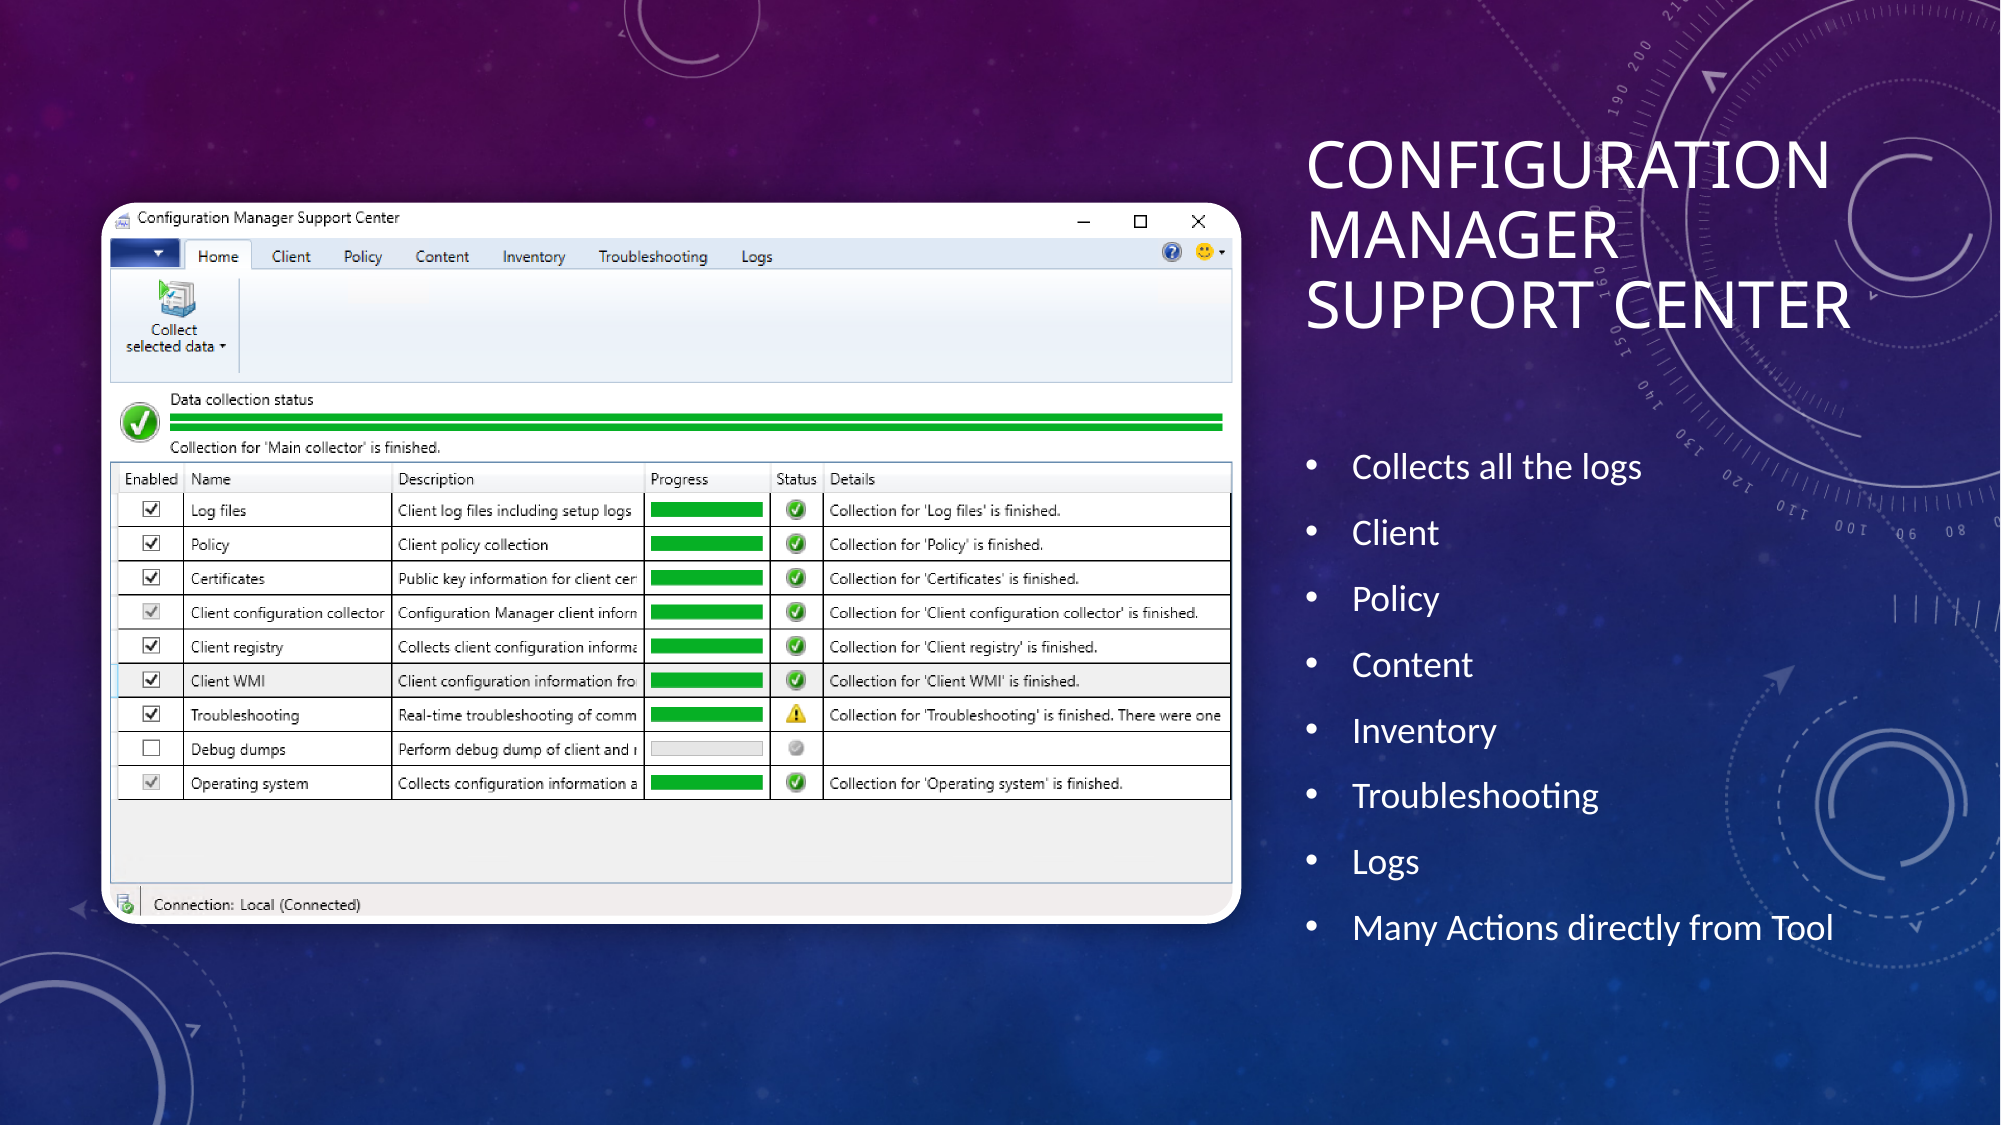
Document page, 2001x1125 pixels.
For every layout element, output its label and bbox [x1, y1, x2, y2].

picture [0, 0, 2001, 1125]
list [105, 206, 1238, 920]
